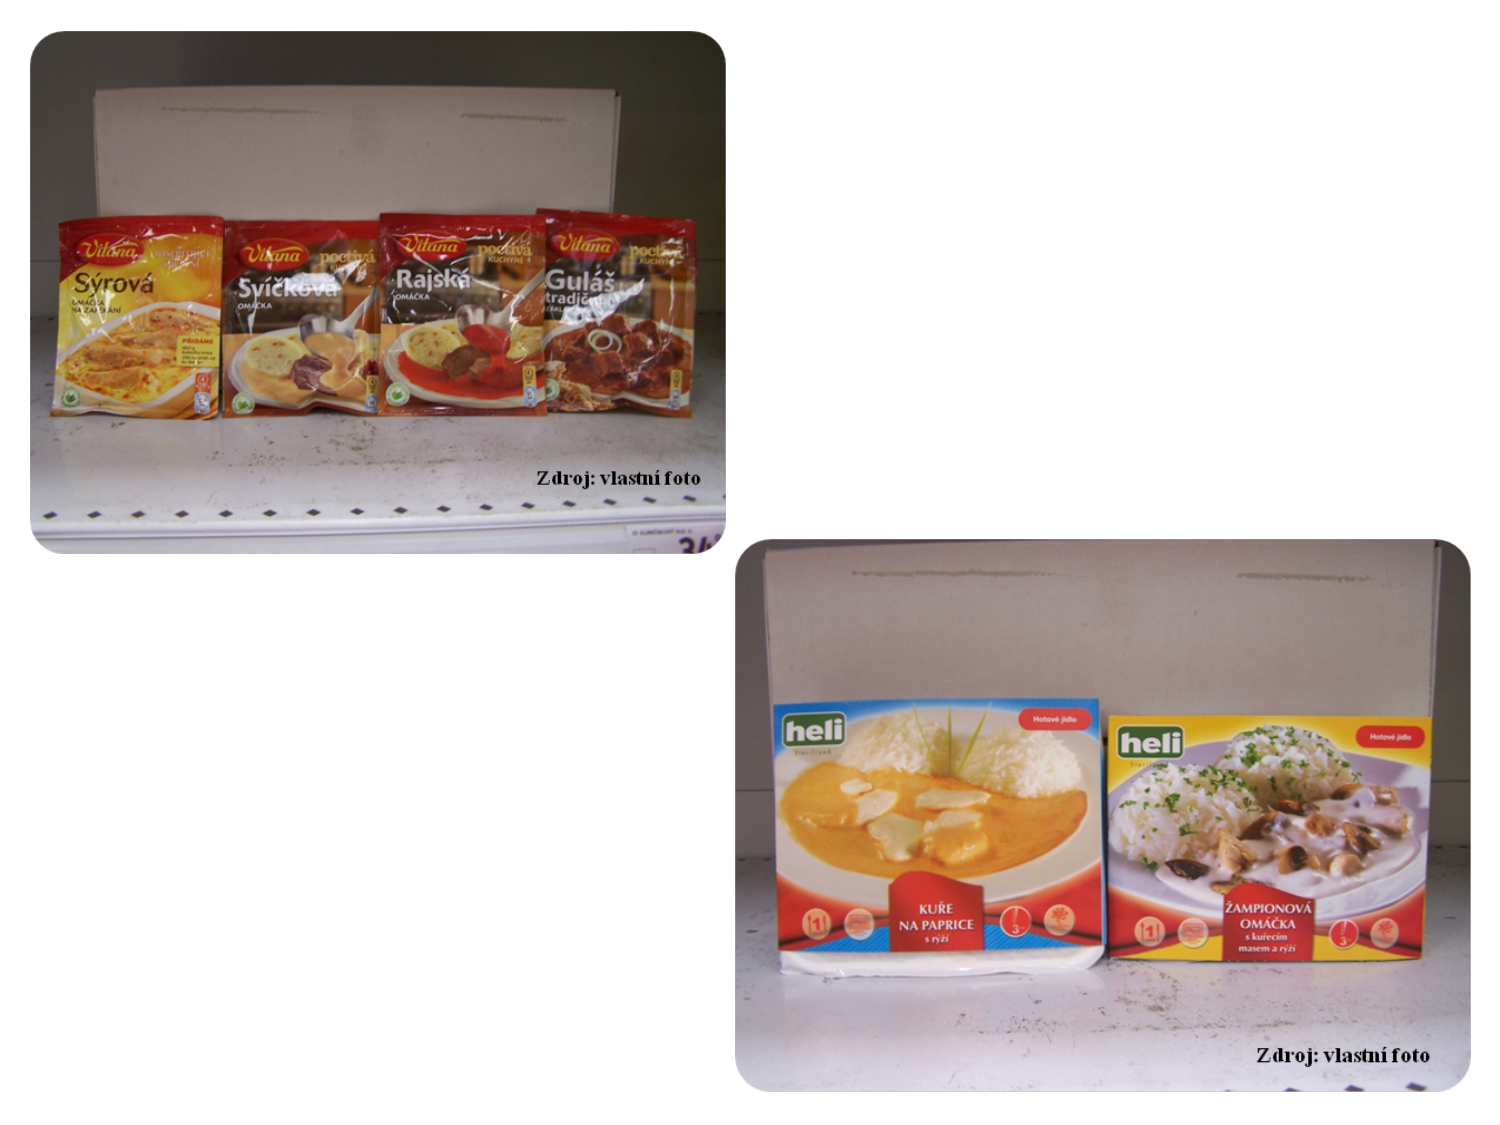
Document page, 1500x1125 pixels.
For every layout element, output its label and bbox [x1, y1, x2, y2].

picture [29, 30, 727, 555]
picture [734, 538, 1472, 1093]
